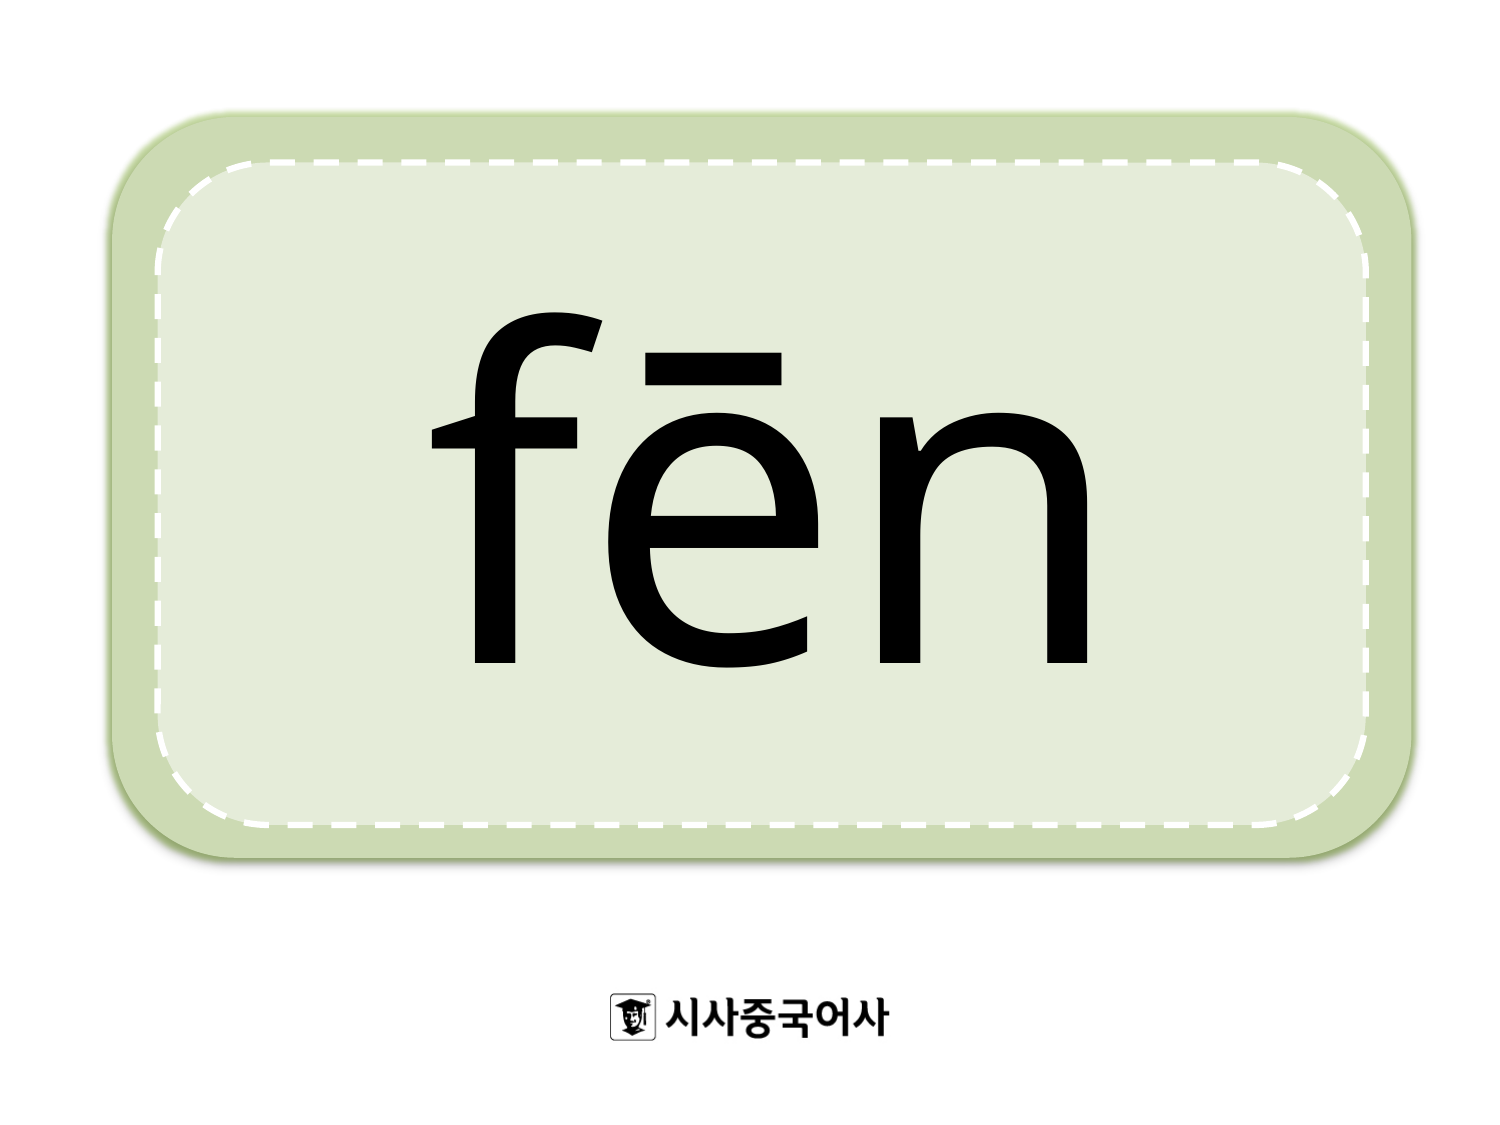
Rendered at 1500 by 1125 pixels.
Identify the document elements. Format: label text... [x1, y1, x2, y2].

text_box fēn [171, 149, 1380, 812]
picture [602, 987, 898, 1047]
